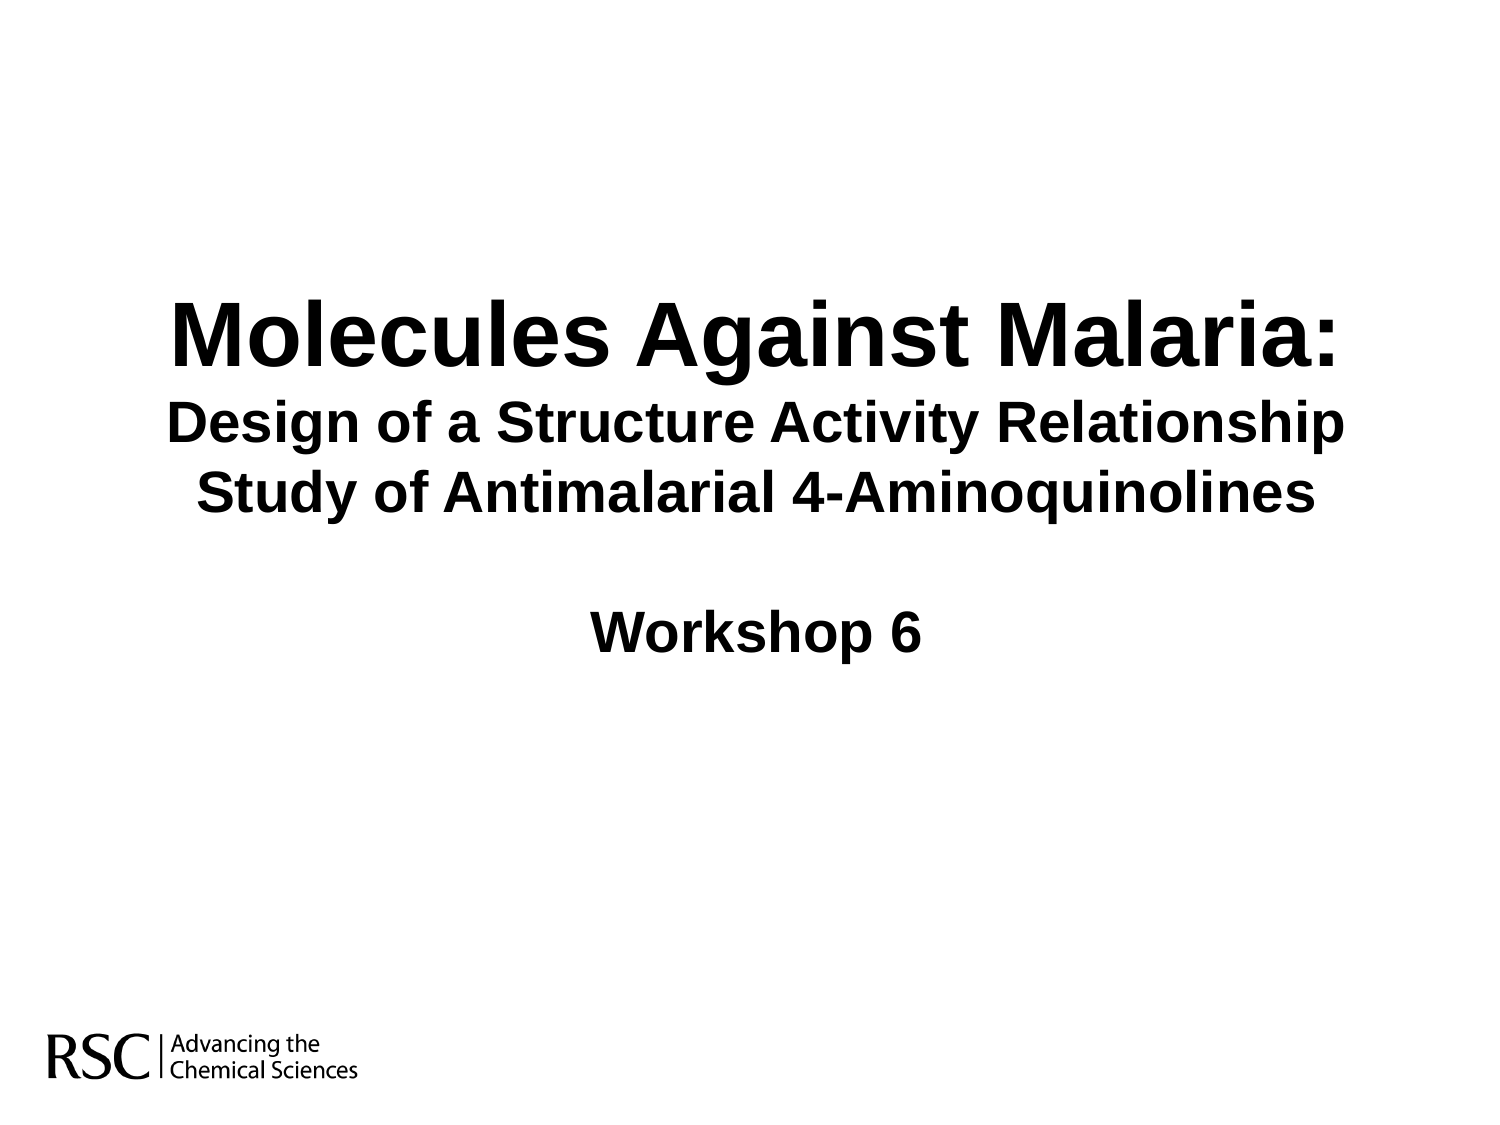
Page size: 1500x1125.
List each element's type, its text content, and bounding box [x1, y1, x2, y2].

text_box Molecules Against Malaria: Design of a Structure Activity Relationship Study of Antimalarial 4-Aminoquinolines Workshop 6 [123, 267, 1390, 882]
